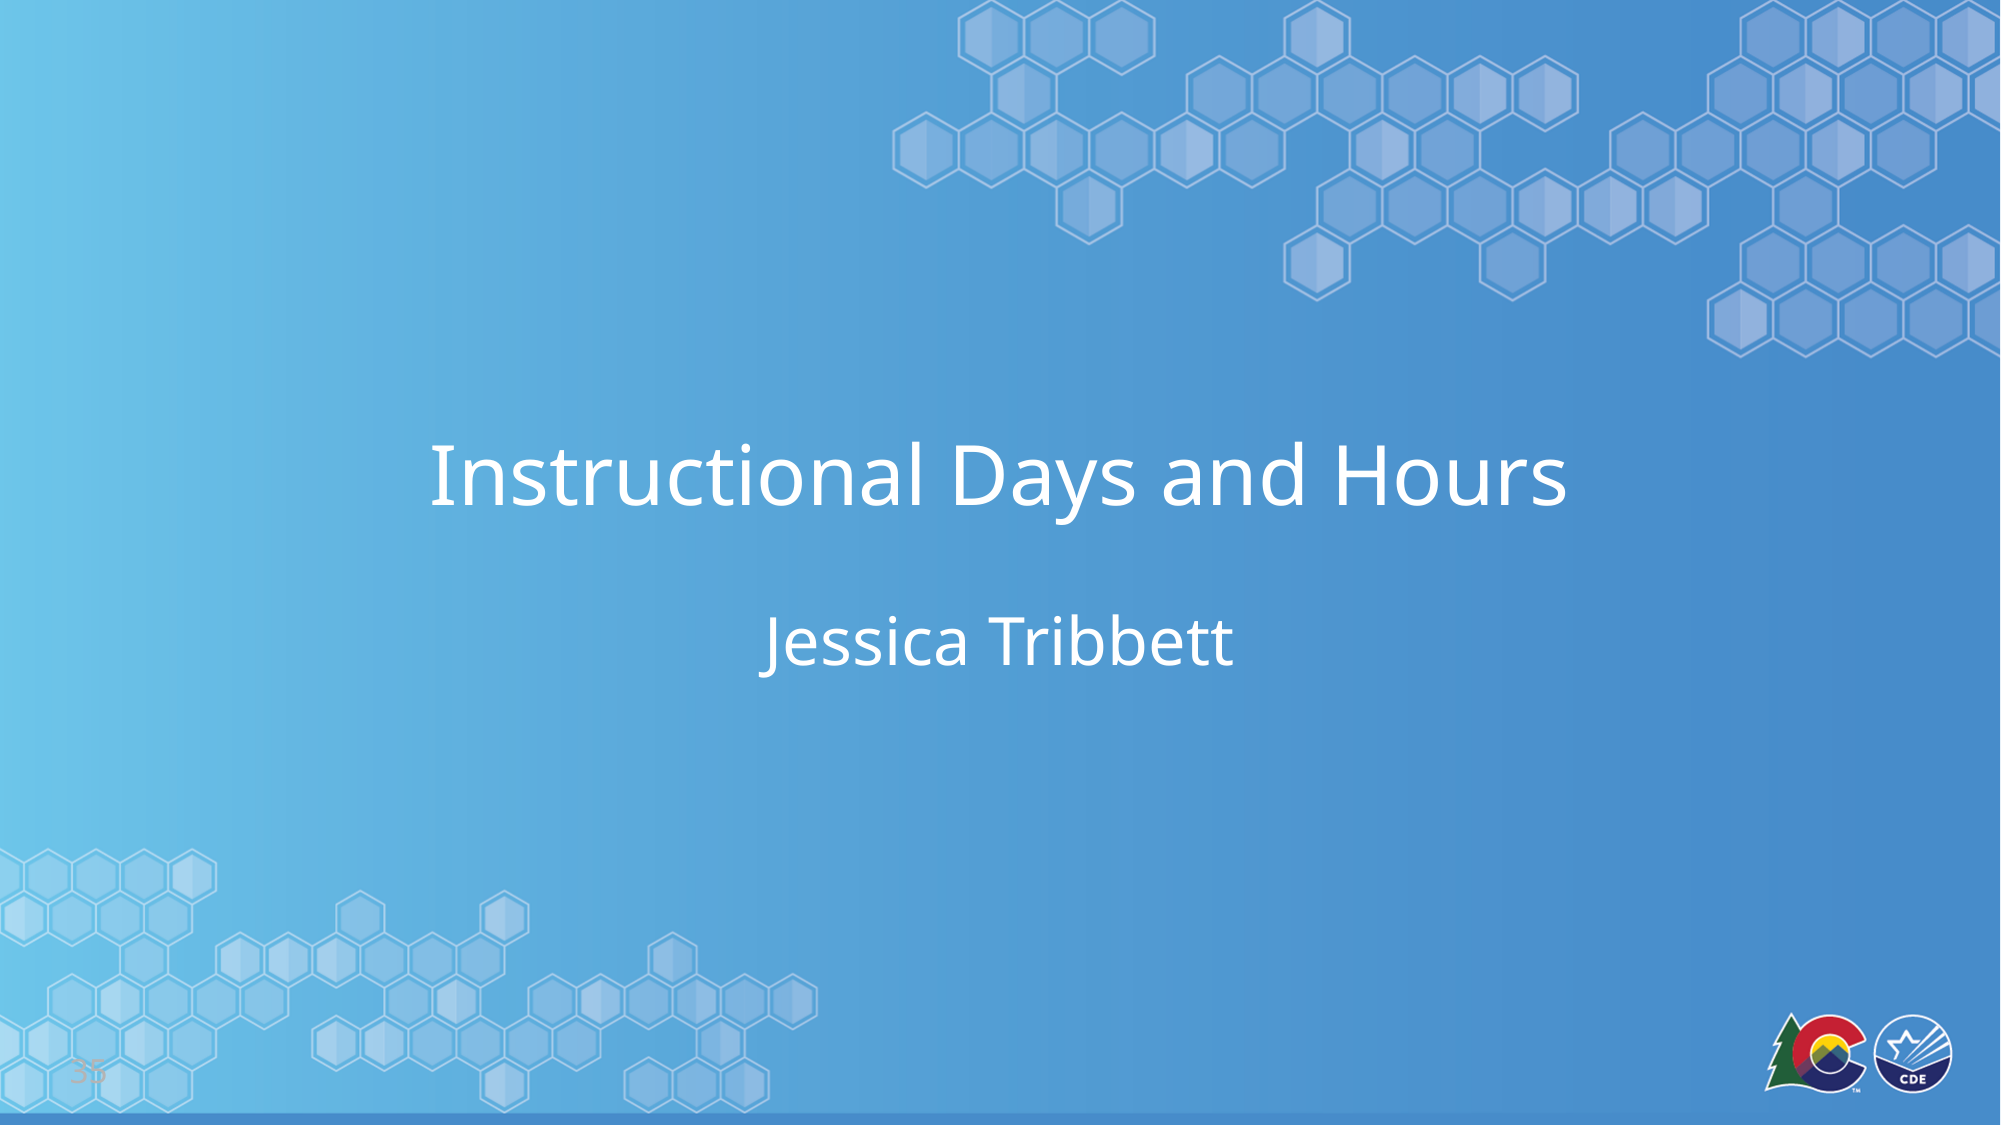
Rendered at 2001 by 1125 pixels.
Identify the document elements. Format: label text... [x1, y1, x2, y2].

slide_number 35 [54, 1042, 191, 1103]
title Instructional Days and Hours [0, 425, 2000, 600]
picture [0, 0, 2001, 1125]
list Jessica Tribbett [0, 600, 2000, 775]
